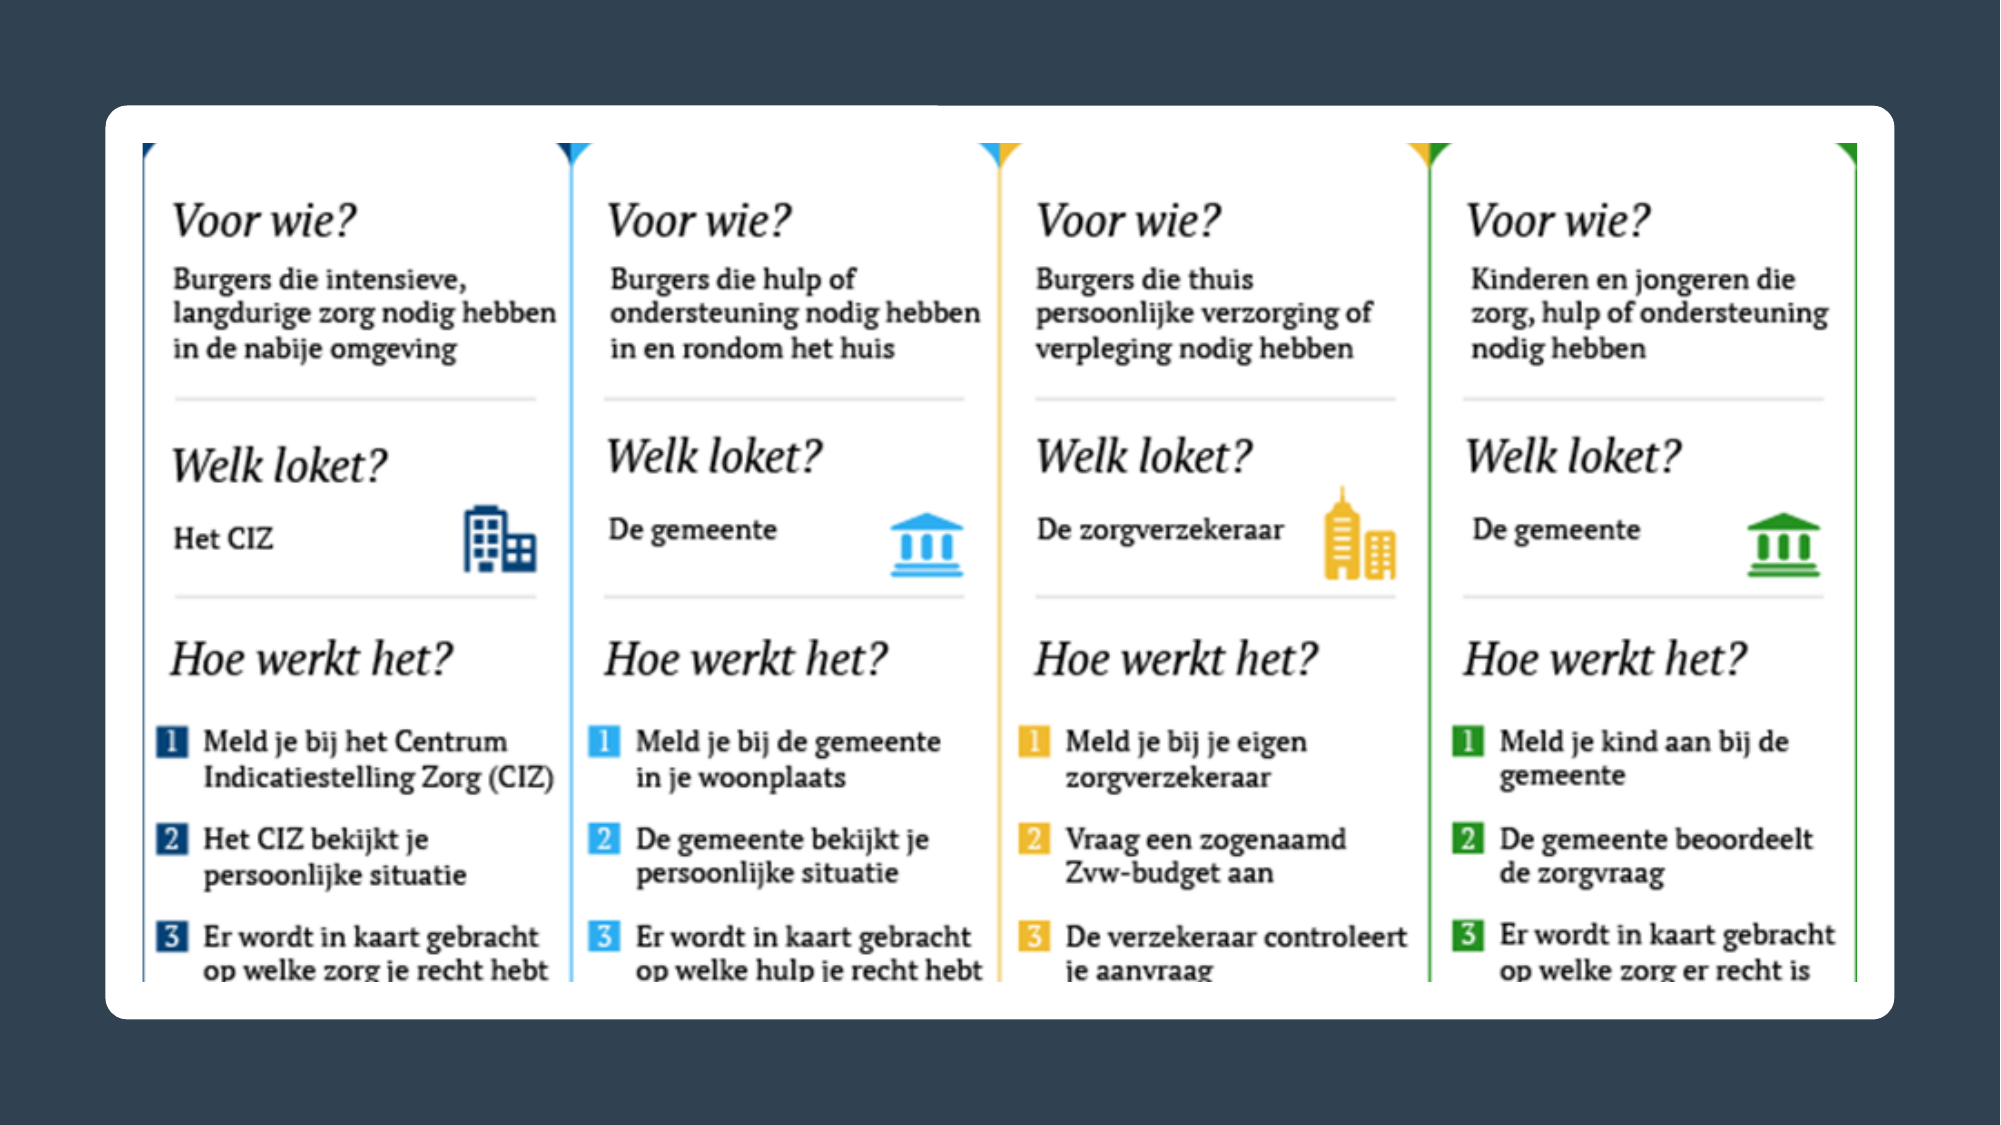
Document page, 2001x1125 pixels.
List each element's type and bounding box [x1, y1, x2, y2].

text_box [0, 0, 2000, 1125]
text_box [104, 104, 1896, 1021]
picture [142, 143, 1858, 982]
